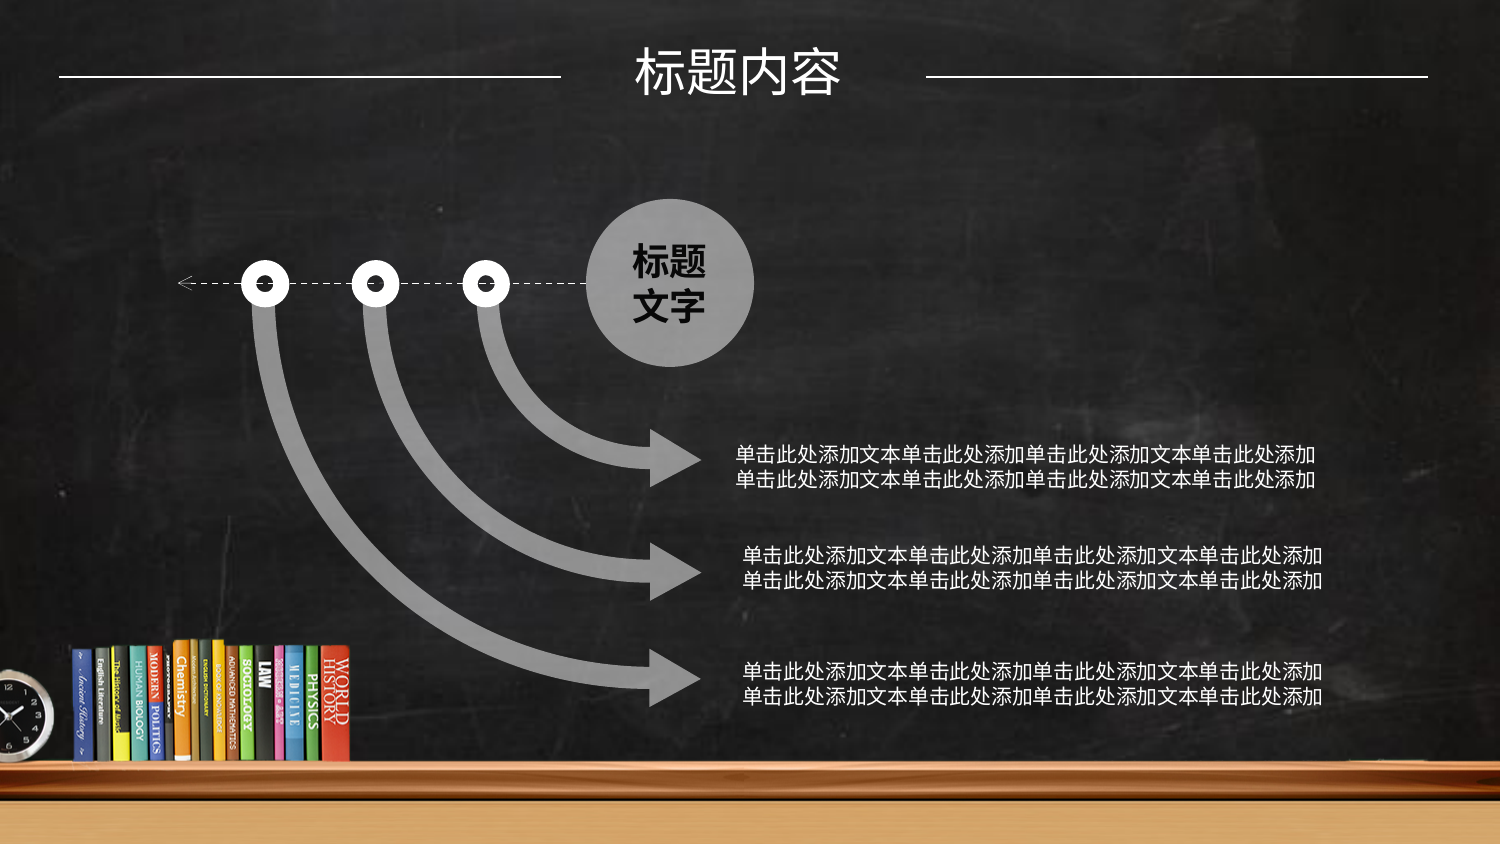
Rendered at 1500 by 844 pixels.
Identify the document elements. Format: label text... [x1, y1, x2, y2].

text_box 单击此处添加文本单击此处添加单击此处添加文本单击此处添加 单击此处添加文本单击此处添加单击此处添加文本单击此处添加 [720, 433, 1471, 499]
picture [0, 0, 1500, 844]
text_box 单击此处添加文本单击此处添加单击此处添加文本单击此处添加 单击此处添加文本单击此处添加单击此处添加文本单击此处添加 [727, 651, 1478, 716]
text_box [360, 305, 704, 603]
text_box [460, 257, 512, 310]
text_box [177, 275, 196, 291]
text_box 标题文字 [583, 196, 757, 370]
text_box [349, 257, 402, 310]
text_box 标题内容 [608, 32, 868, 110]
text_box [239, 257, 292, 310]
text_box 单击此处添加文本单击此处添加单击此处添加文本单击此处添加 单击此处添加文本单击此处添加单击此处添加文本单击此处添加 [727, 535, 1478, 600]
text_box [249, 305, 703, 709]
text_box [474, 305, 704, 490]
